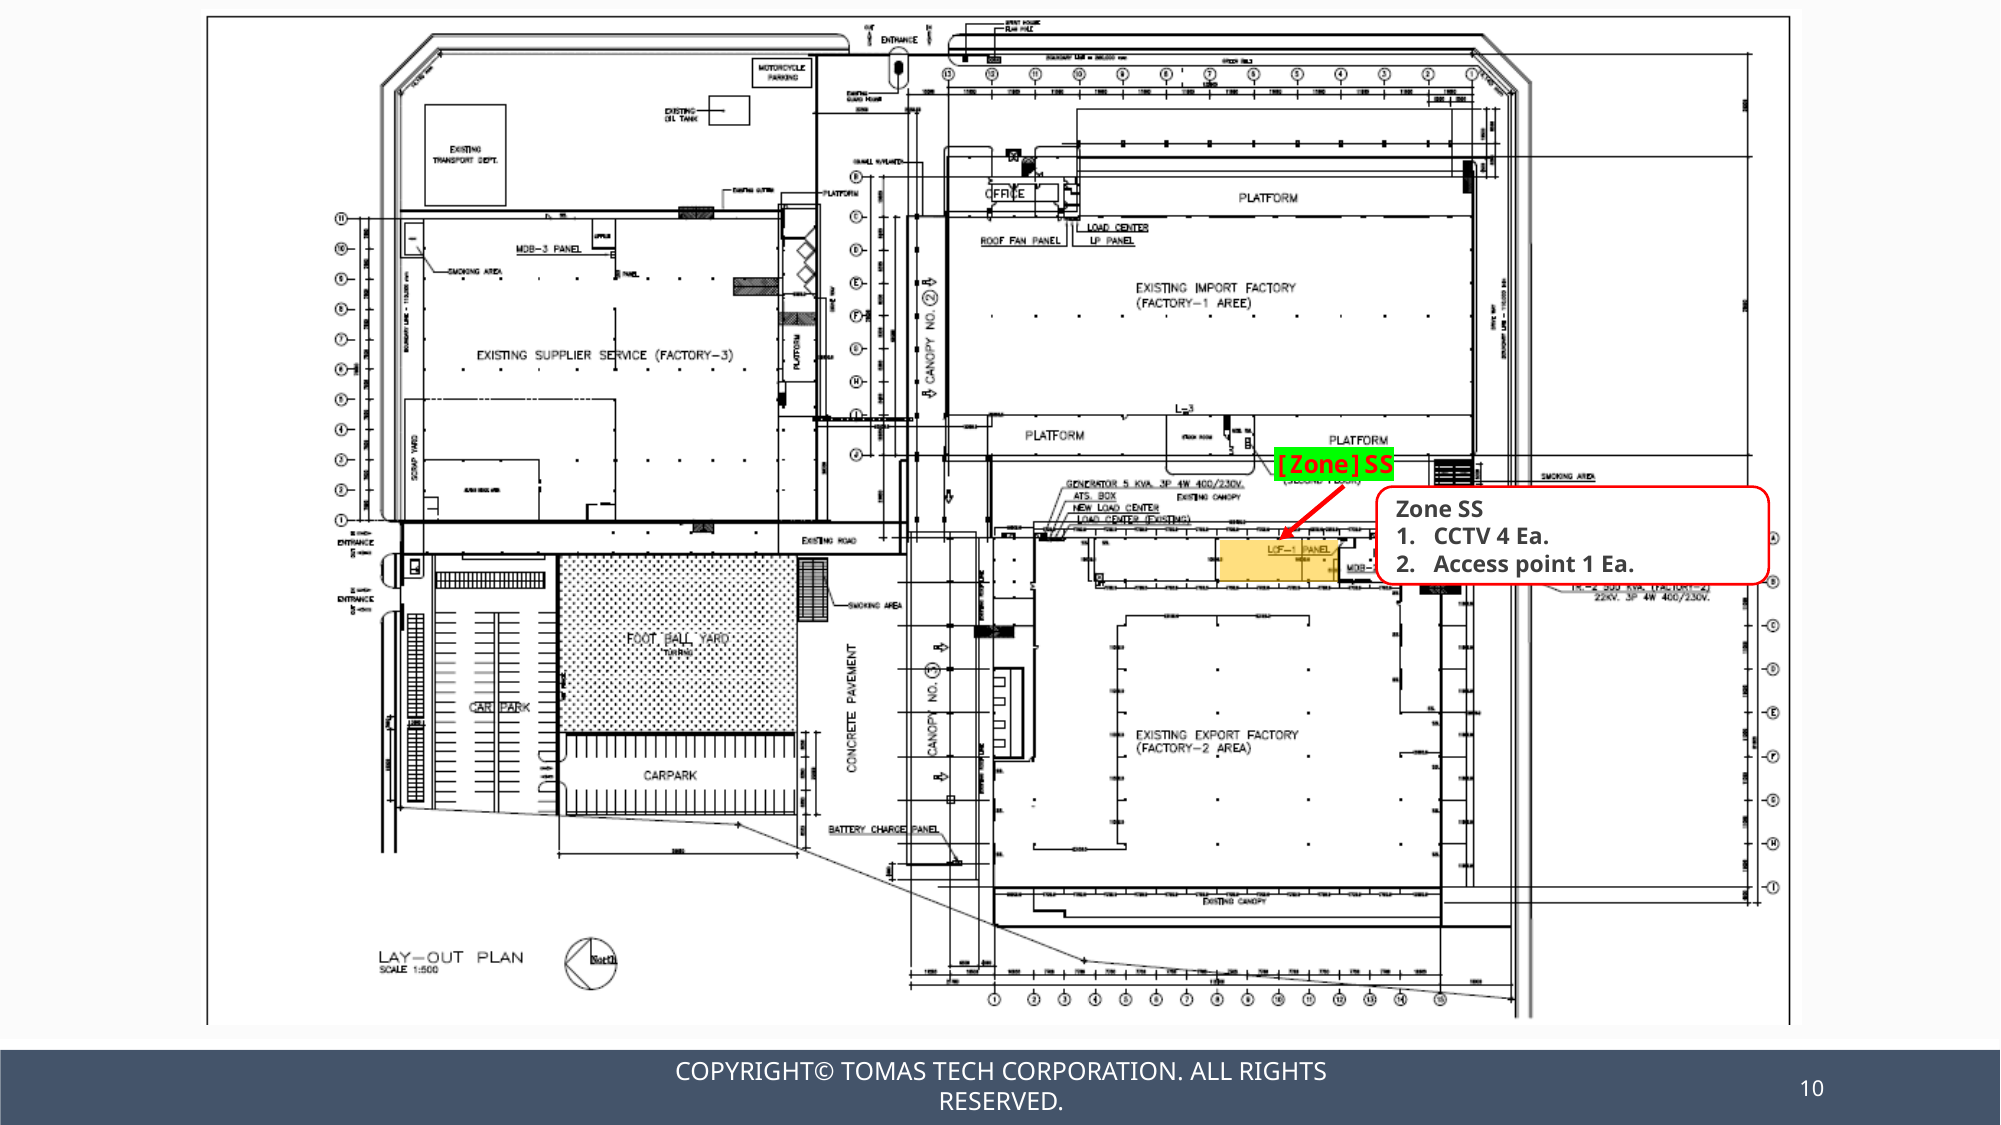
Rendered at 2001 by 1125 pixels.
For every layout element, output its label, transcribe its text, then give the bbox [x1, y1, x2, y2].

picture [201, 9, 1803, 1025]
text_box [1278, 486, 1345, 541]
footer Copyright© TOMAS TECH CORPORATION. All rights reserved. [606, 1055, 1398, 1116]
slide_number 10 [1624, 1059, 1840, 1120]
